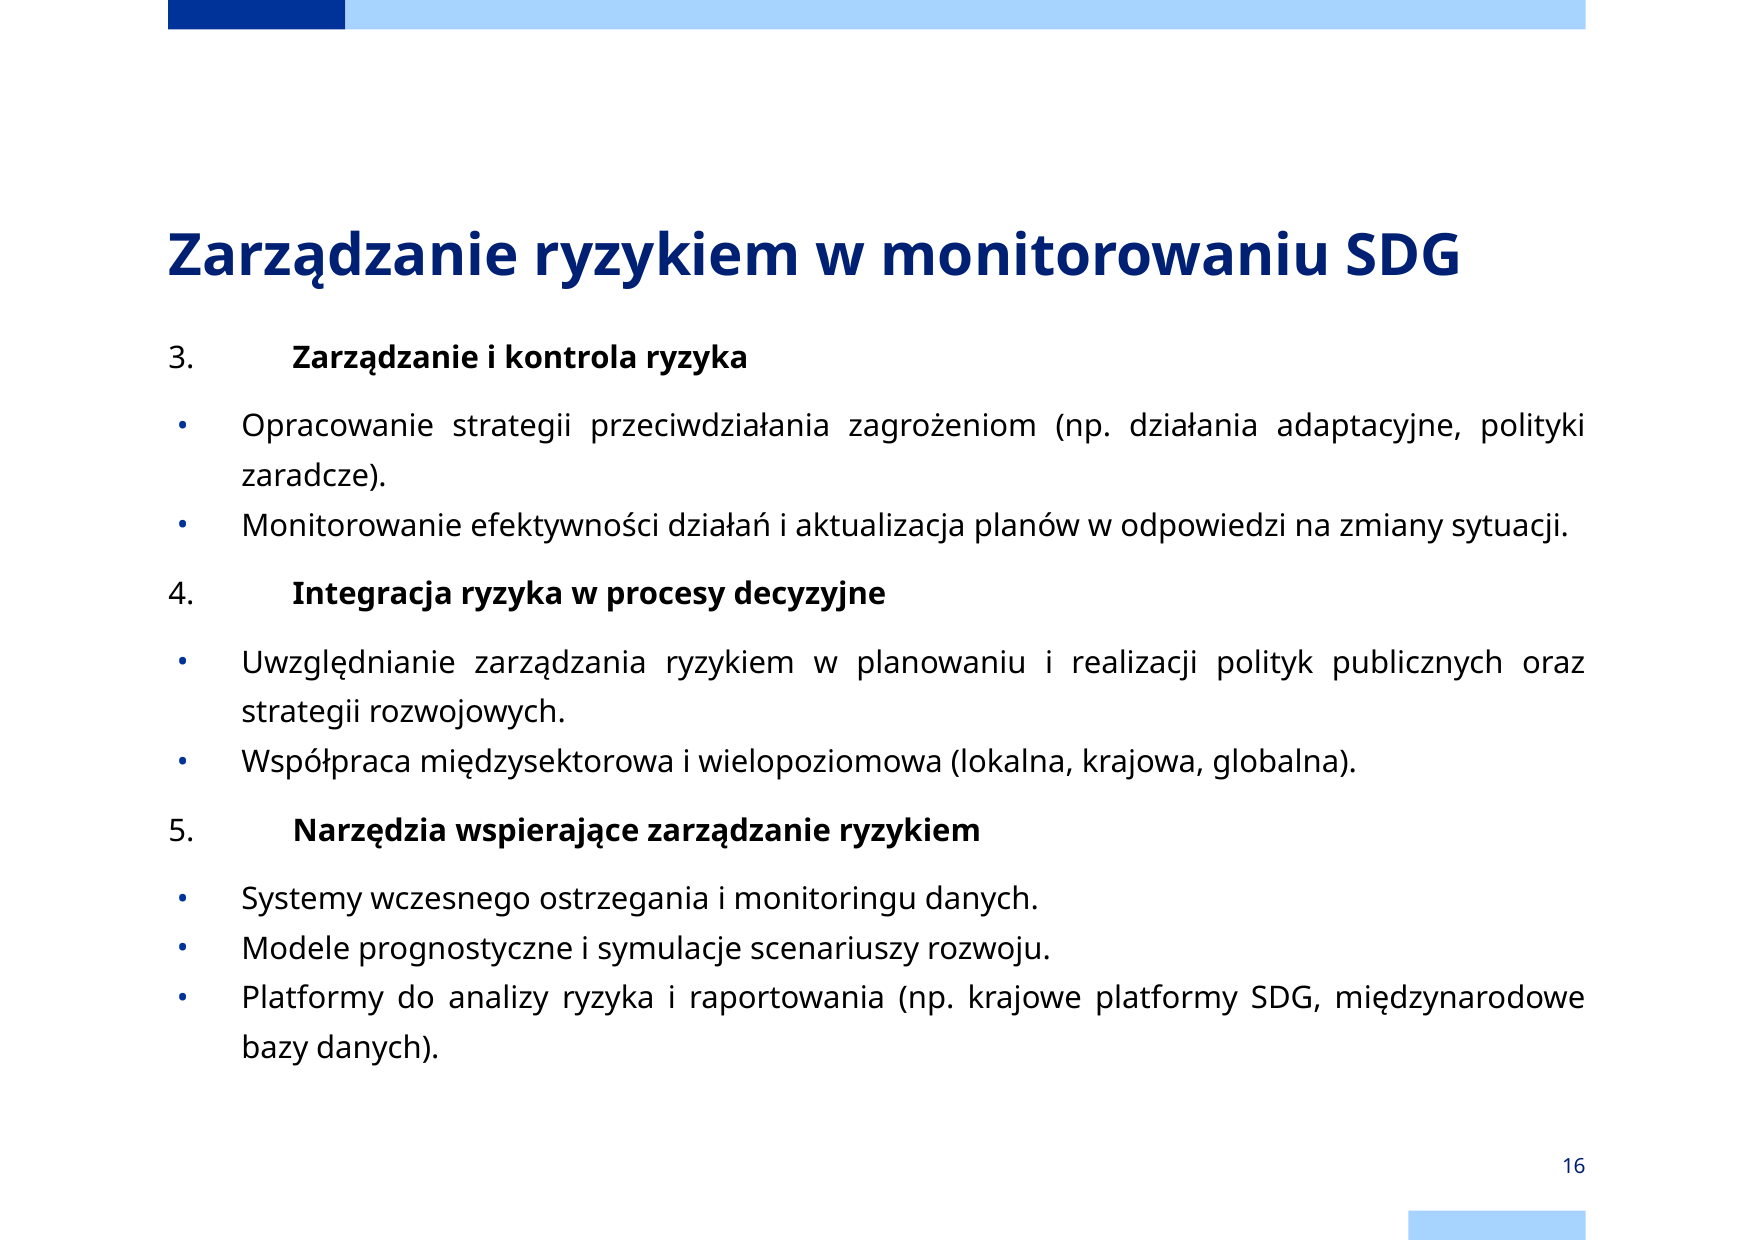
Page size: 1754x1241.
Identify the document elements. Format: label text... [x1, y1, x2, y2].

list 3. Zarządzanie i kontrola ryzyka Opracowanie strategii przeciwdziałania zagrożeniom (np. działania adaptacyjne, polityki zaradcze). Monitorowanie efektywności działań i aktualizacja planów w odpowiedzi na zmiany sytuacji. 4. Integracja ryzyka w procesy decyzyjne Uwzględnianie zarządzania ryzykiem w planowaniu i realizacji polityk publicznych oraz strategii rozwojowych. Współpraca międzysektorowa i wielopoziomowa (lokalna, krajowa, globalna). 5. Narzędzia wspierające zarządzanie ryzykiem Systemy wczesnego ostrzegania i monitoringu danych. Modele prognostyczne i symulacje scenariuszy rozwoju. Platformy do analizy ryzyka i raportowania (np. krajowe platformy SDG, międzynarodowe bazy danych). [168, 324, 1586, 1093]
slide_number ‹#› [1408, 1151, 1586, 1182]
title Zarządzanie ryzykiem w monitorowaniu SDG [168, 147, 1586, 324]
